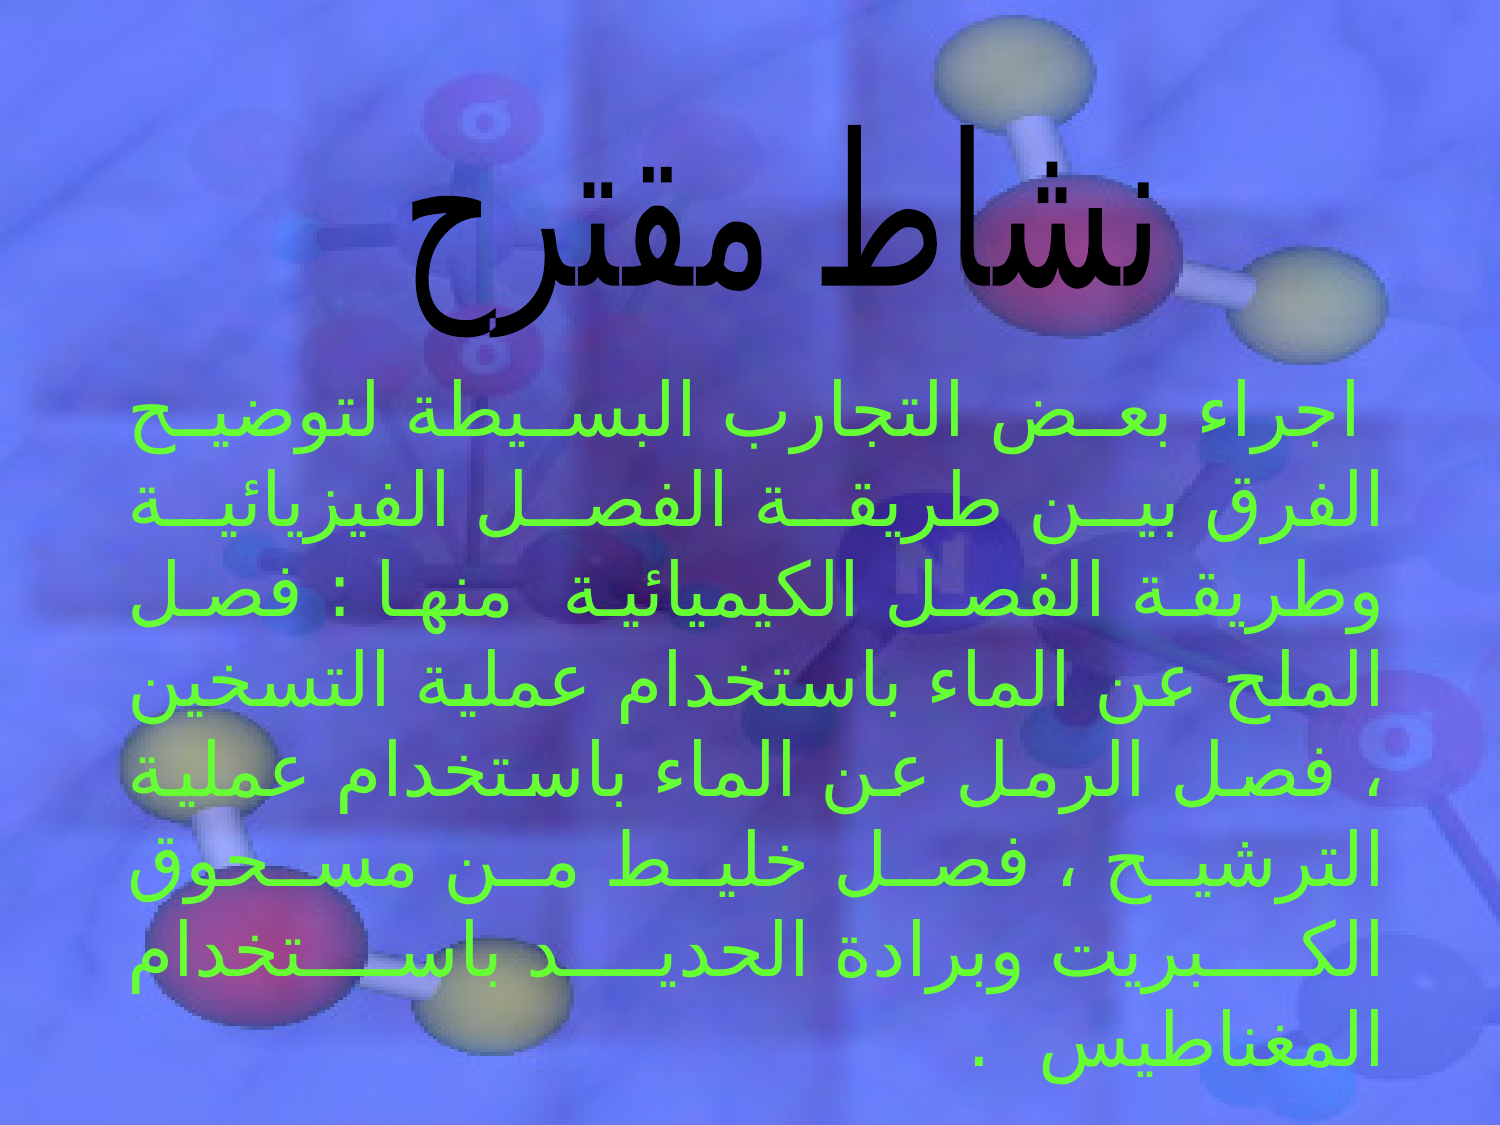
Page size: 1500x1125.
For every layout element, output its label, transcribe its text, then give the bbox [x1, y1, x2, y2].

picture [0, 0, 1500, 1125]
text_box اجراء بعض التجارب البسيطة لتوضيح الفرق بين طريقة الفصل الفيزيائية وطريقة الفصل الكيميائية منها : فصل الملح عن الماء باستخدام عملية التسخين ، فصل الرمل عن الماء باستخدام عملية الترشيح ، فصل خليط من مسحوق الكبريت وبرادة الحديد باستخدام المغناطيس . [112, 354, 1400, 1089]
